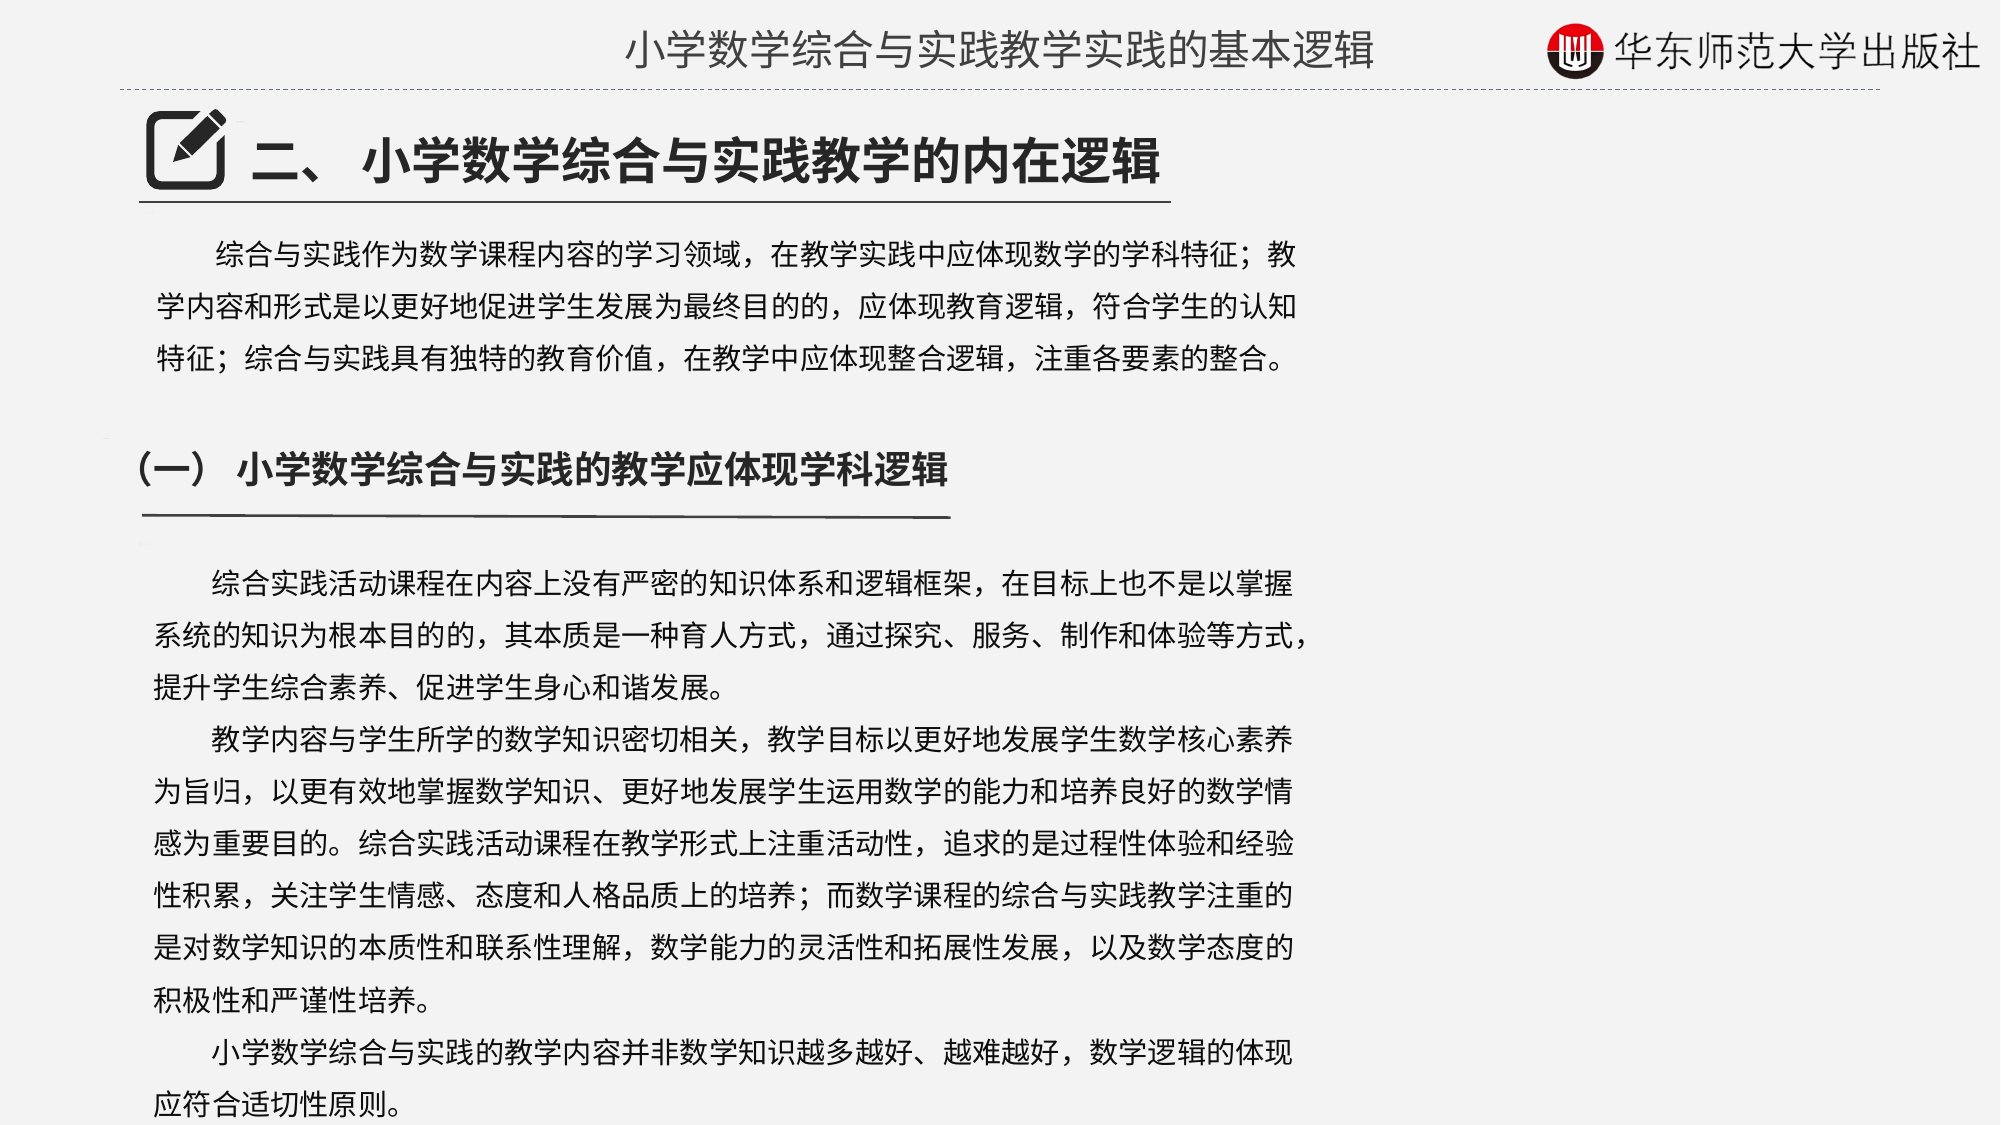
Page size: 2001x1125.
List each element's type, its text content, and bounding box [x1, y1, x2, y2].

text_box 综合与实践作为数学课程内容的学习领域，在教学实践中应体现数学的学科特征；教学内容和形式是以更好地促进学生发展为最终目的的，应体现教育逻辑，符合学生的认知特征；综合与实践具有独特的教育价值，在教学中应体现整合逻辑，注重各要素的整合。 [142, 212, 1320, 383]
text_box [208, 109, 227, 127]
text_box 综合实践活动课程在内容上没有严密的知识体系和逻辑框架，在目标上也不是以掌握系统的知识为根本目的的，其本质是一种育人方式，通过探究、服务、制作和体验等方式，提升学生综合素养、促进学生身心和谐发展。 教学内容与学生所学的数学知识密切相关，教学目标以更好地发展学生数学核心素养为旨归，以更有效地掌握数学知识、更好地发展学生运用数学的能力和培养良好的数学情感为重要目的。综合实践活动课程在教学形式上注重活动性，追求的是过程性体验和经验性积累，关注学生情感、态度和人格品质上的培养；而数学课程的综合与实践教学注重的是对数学知识的本质性和联系性理解，数学能力的灵活性和拓展性发展，以及数学态度的积极性和严谨性培养。 小学数学综合与实践的教学内容并非数学知识越多越好、越难越好，数学逻辑的体现应符合适切性原则。 [138, 540, 1320, 1125]
text_box 二、 小学数学综合与实践教学的内在逻辑 [235, 121, 1255, 197]
text_box （一） 小学数学综合与实践的教学应体现学科逻辑 [101, 438, 1148, 498]
text_box 小学数学综合与实践教学实践的基本逻辑 [619, 23, 1381, 74]
text_box [146, 111, 225, 190]
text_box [1536, 13, 1989, 83]
